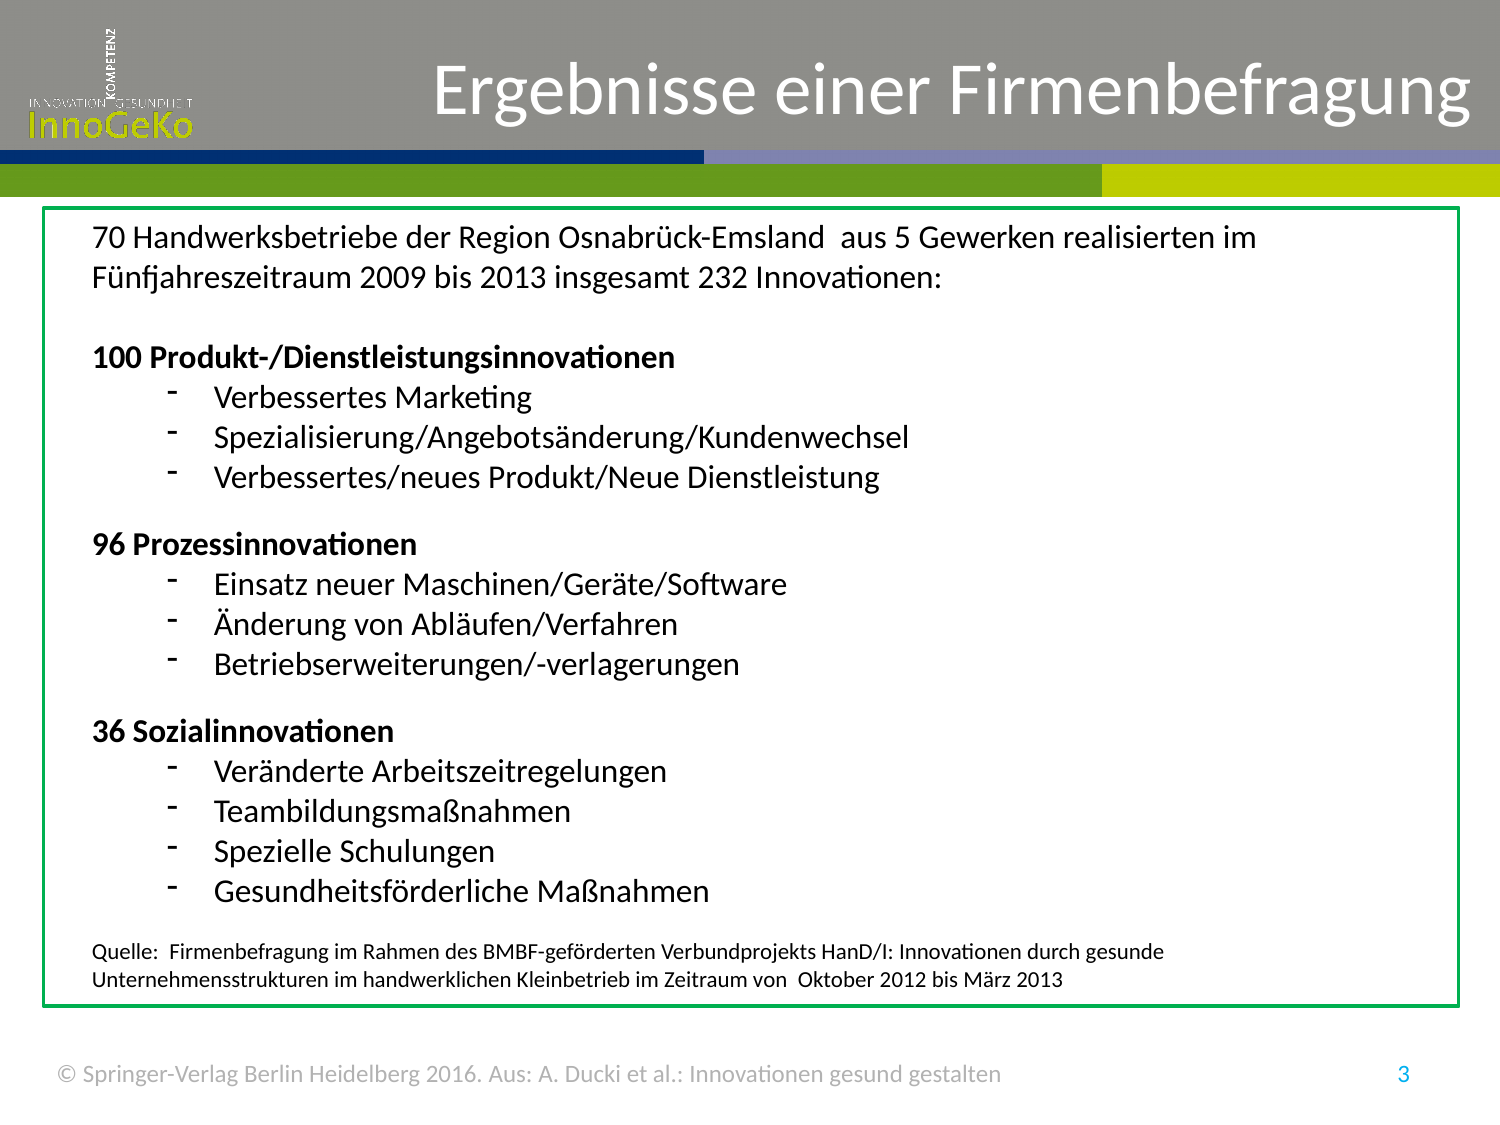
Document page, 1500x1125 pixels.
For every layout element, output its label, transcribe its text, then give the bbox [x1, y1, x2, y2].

footer © Springer-Verlag Berlin Heidelberg 2016. Aus: A. Ducki et al.: Innovationen gesund gestalten [29, 1042, 1031, 1103]
slide_number 3 [1074, 1042, 1425, 1103]
title Ergebnisse einer Firmenbefragung [11, 32, 1488, 163]
picture [8, 3, 219, 161]
text_box 70 Handwerksbetriebe der Region Osnabrück-Emsland aus 5 Gewerken realisierten im Fünfjahreszeitraum 2009 bis 2013 insgesamt 232 Innovationen: 100 Produkt-/Dienstleistungsinnovationen Verbessertes Marketing Spezialisierung/Angebotsänderung/Kundenwechsel Verbessertes/neues Produkt/Neue Dienstleistung 96 Prozessinnovationen Einsatz neuer Maschinen/Geräte/Software Änderung von Abläufen/Verfahren Betriebserweiterungen/-verlagerungen 36 Sozialinnovationen Veränderte Arbeitszeitregelungen Teambildungsmaßnahmen Spezielle Schulungen Gesundheitsförderliche Maßnahmen Quelle: Firmenbefragung im Rahmen des BMBF-geförderten Verbundprojekts HanD/I: Innovationen durch gesunde Unternehmensstrukturen im handwerklichen Kleinbetrieb im Zeitraum von Oktober 2012 bis März 2013 [77, 208, 1412, 999]
